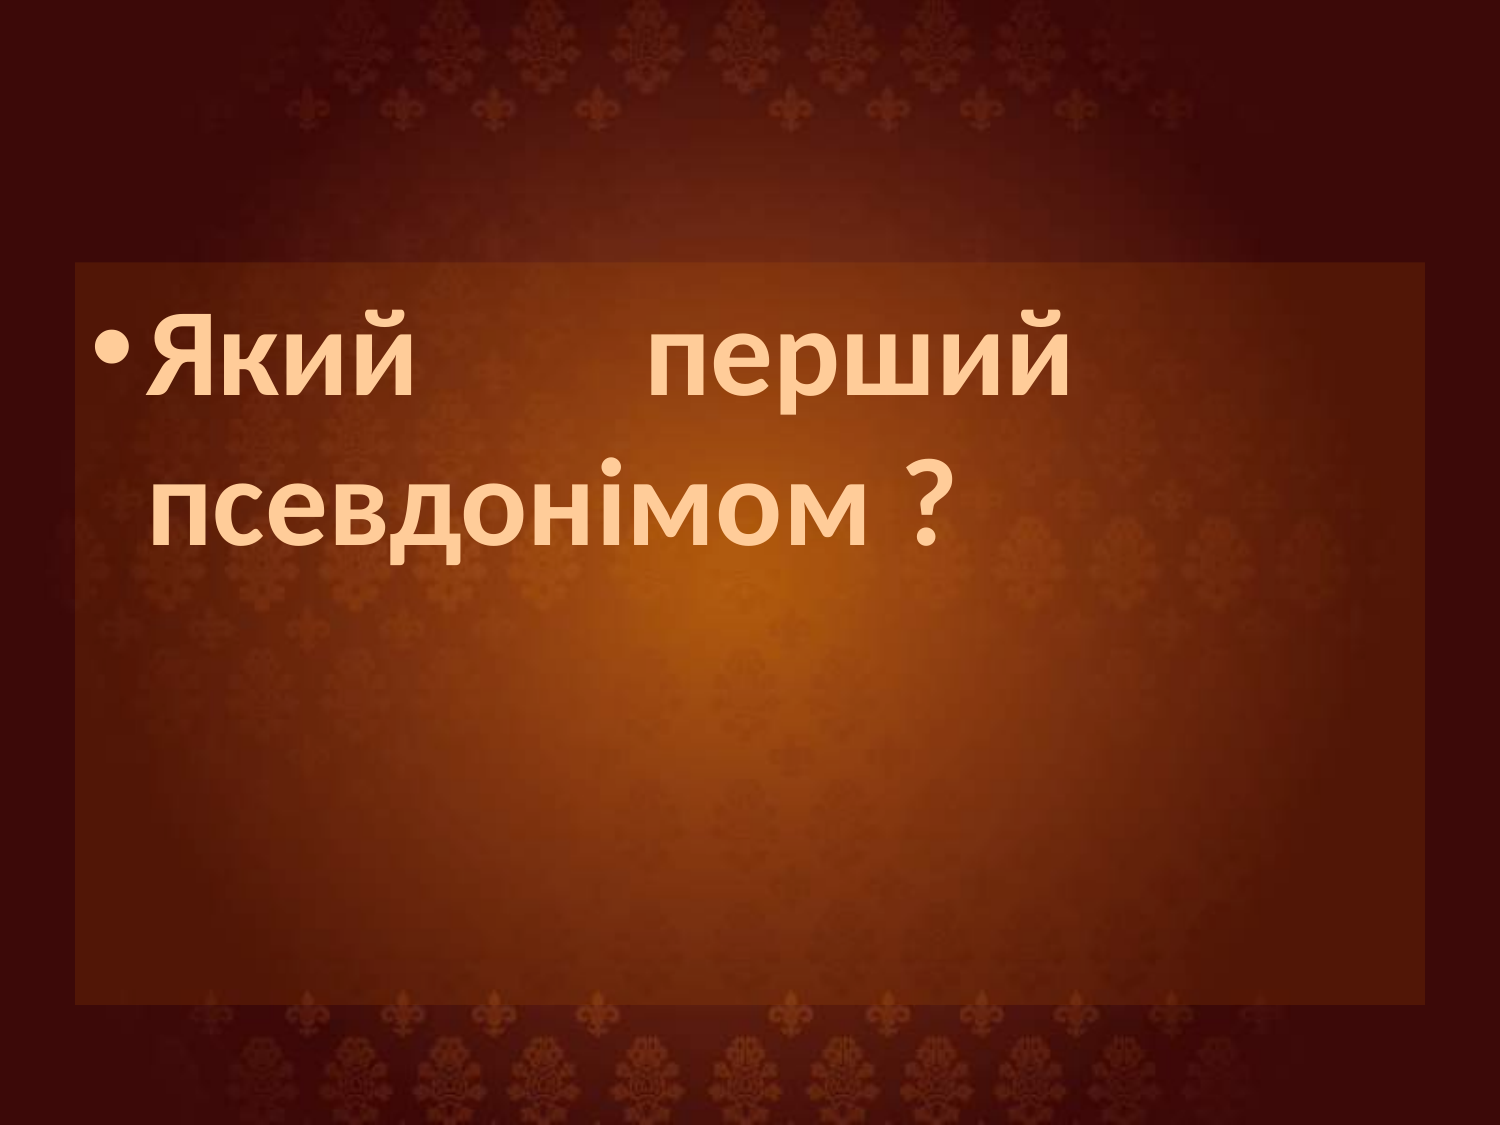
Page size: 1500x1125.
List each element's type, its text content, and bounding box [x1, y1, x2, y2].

picture [0, 0, 1500, 1125]
list Який перший псевдонімом ? [74, 262, 1426, 1006]
